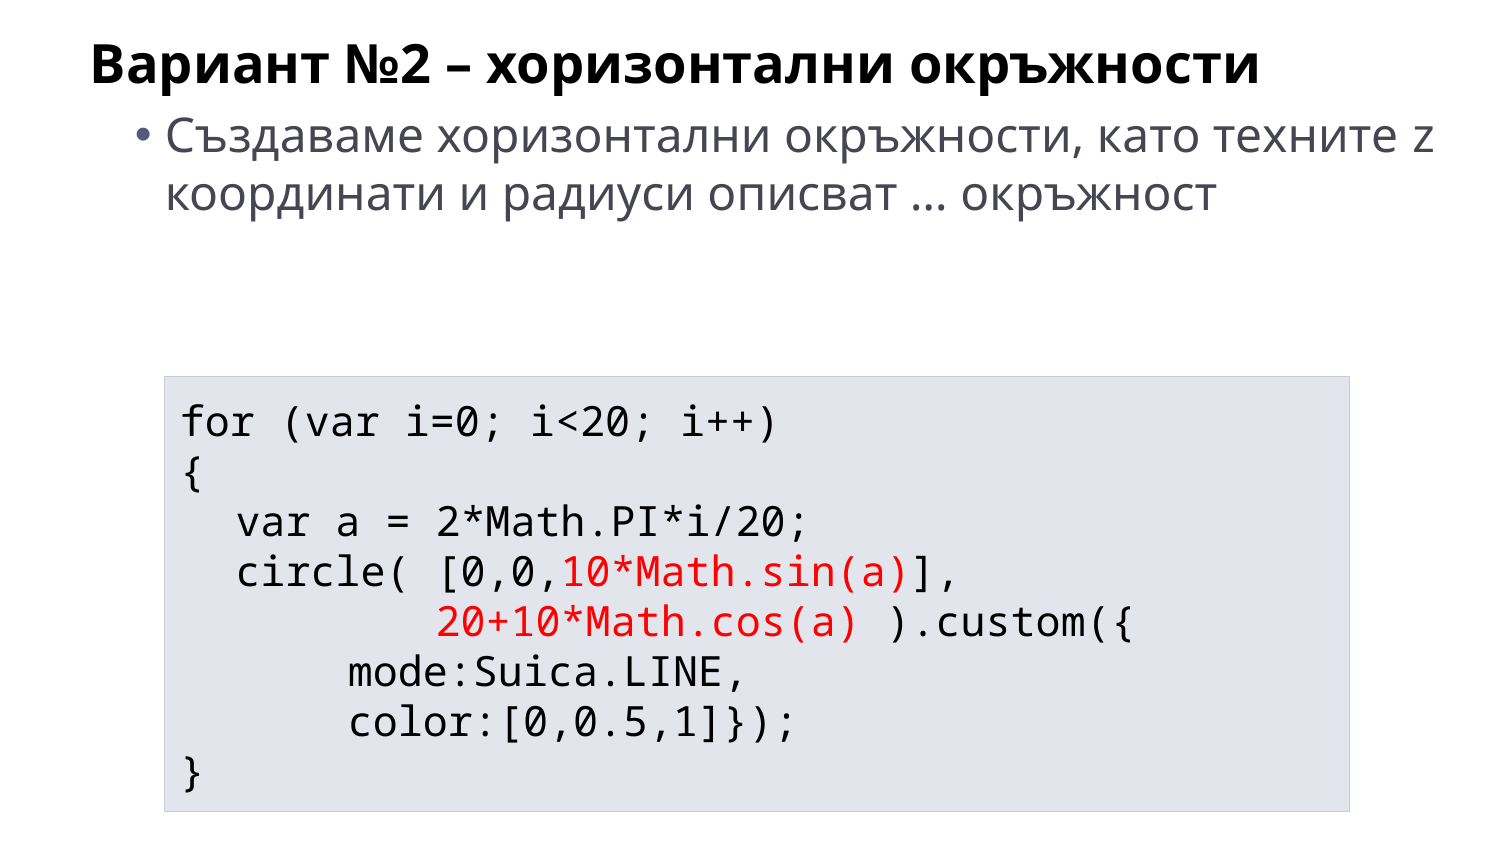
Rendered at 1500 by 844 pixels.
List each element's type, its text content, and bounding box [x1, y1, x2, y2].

text_box for (var i=0; i<20; i++) { var a = 2*Math.PI*i/20; circle( [0,0,10*Math.sin(a)], 20+10*Math.cos(a) ).custom({ mode:Suica.LINE, color:[0,0.5,1]}); } [164, 376, 1350, 812]
list Вариант №2 – хоризонтални окръжности Създаваме хоризонтални окръжности, като техните z координати и радиуси описват … окръжност [75, 21, 1475, 835]
